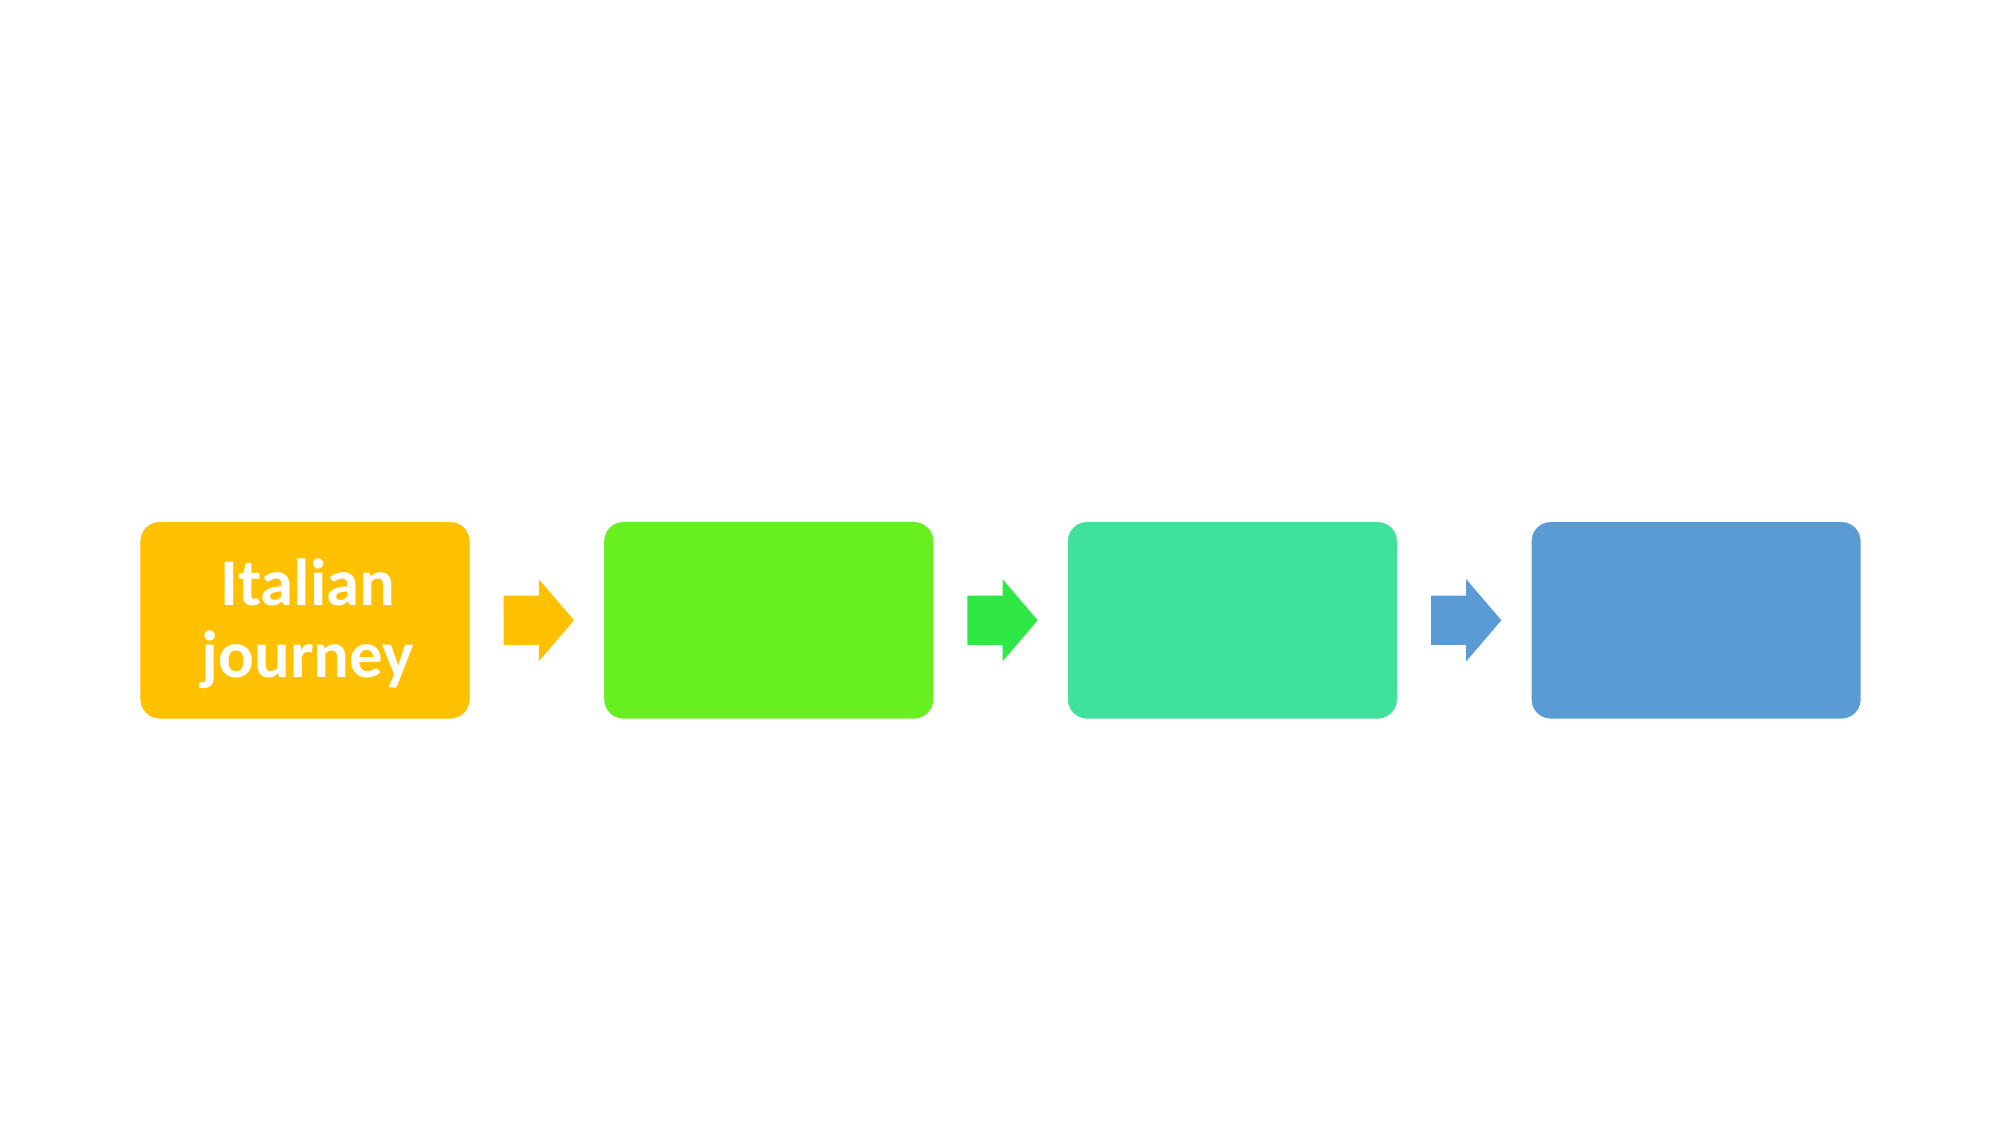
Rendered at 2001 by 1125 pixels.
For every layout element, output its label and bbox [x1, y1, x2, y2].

list [138, 227, 1863, 1014]
